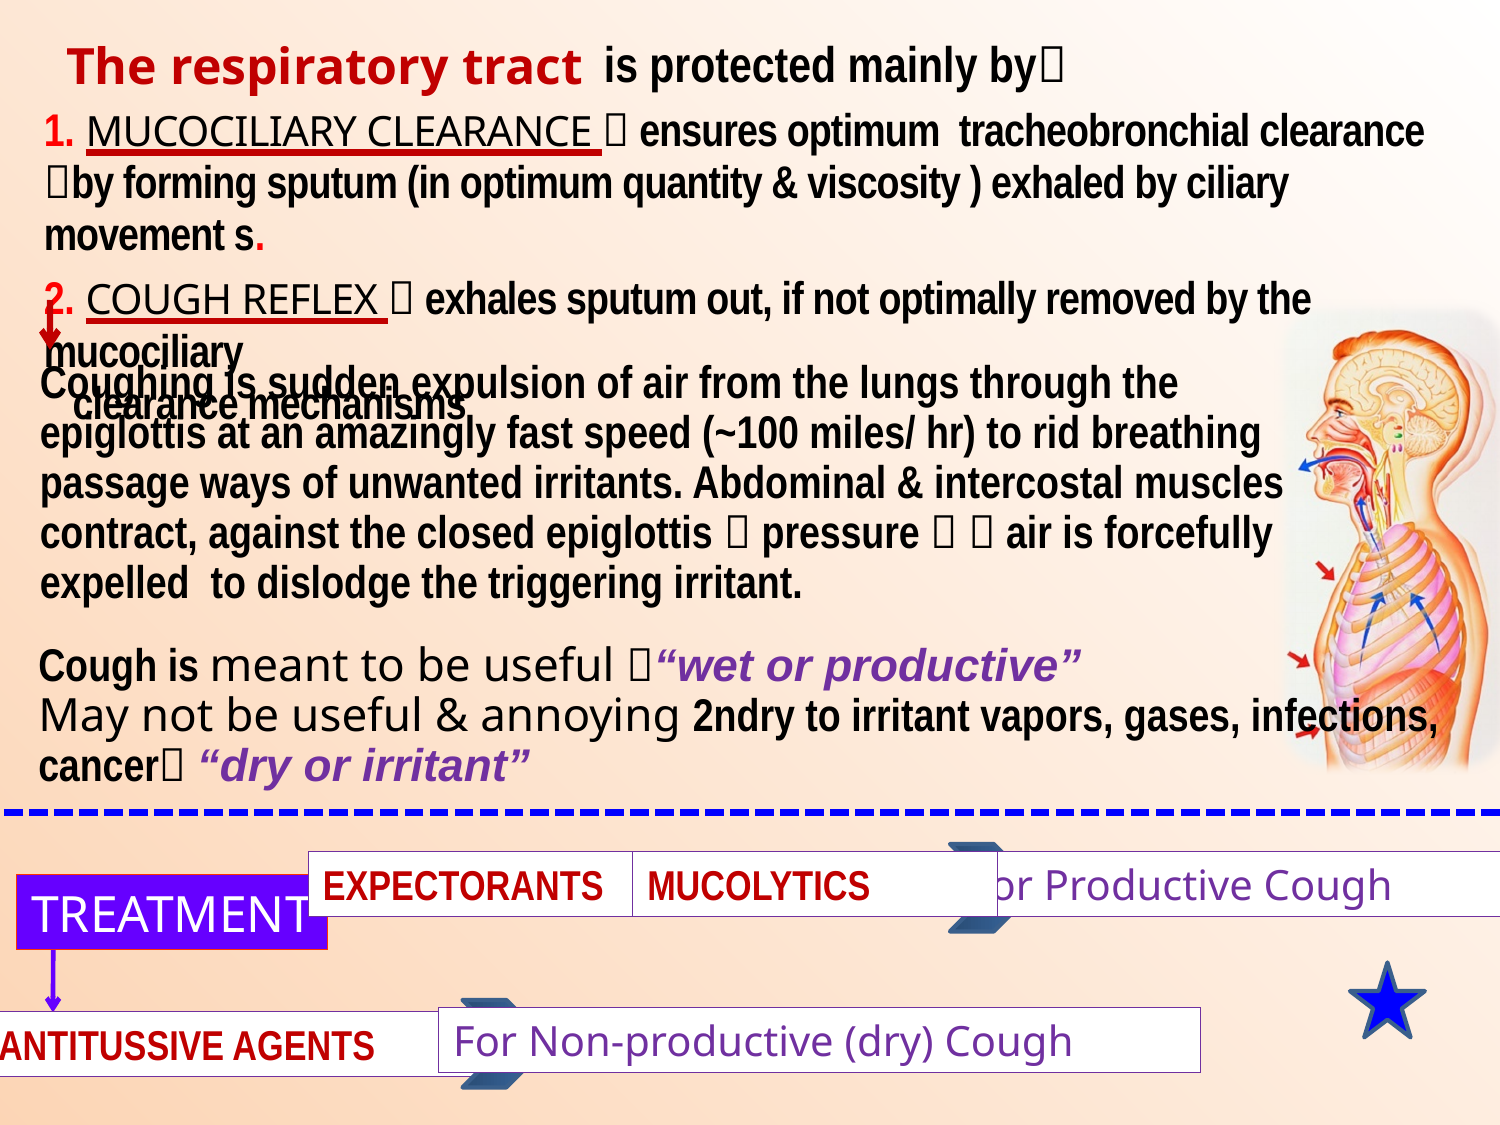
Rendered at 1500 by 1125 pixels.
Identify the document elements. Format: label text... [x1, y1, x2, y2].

text_box For Productive Cough [998, 851, 1500, 917]
text_box EXPECTORANTS [308, 851, 632, 917]
picture [1274, 299, 1500, 776]
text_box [37, 999, 1087, 1088]
text_box [1347, 960, 1427, 1040]
text_box [948, 841, 1004, 851]
text_box MUCOLYTICS [632, 851, 998, 917]
text_box Cough is meant to be useful “wet or productive” May not be useful & annoying 2ndry to irritant vapors, gases, infections, cancer “dry or irritant” [23, 633, 1499, 799]
text_box 1. MUCOCILIARY CLEARANCE  ensures optimum tracheobronchial clearance by forming sputum (in optimum quantity & viscosity ) exhaled by ciliary movement s. 2. COUGH REFLEX  exhales sputum out, if not optimally removed by the mucociliary clearance mechanisms [29, 95, 1479, 298]
text_box TREATMENT [16, 874, 328, 950]
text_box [24, 299, 1326, 618]
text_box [24, 24, 1438, 103]
text_box [948, 917, 1012, 934]
